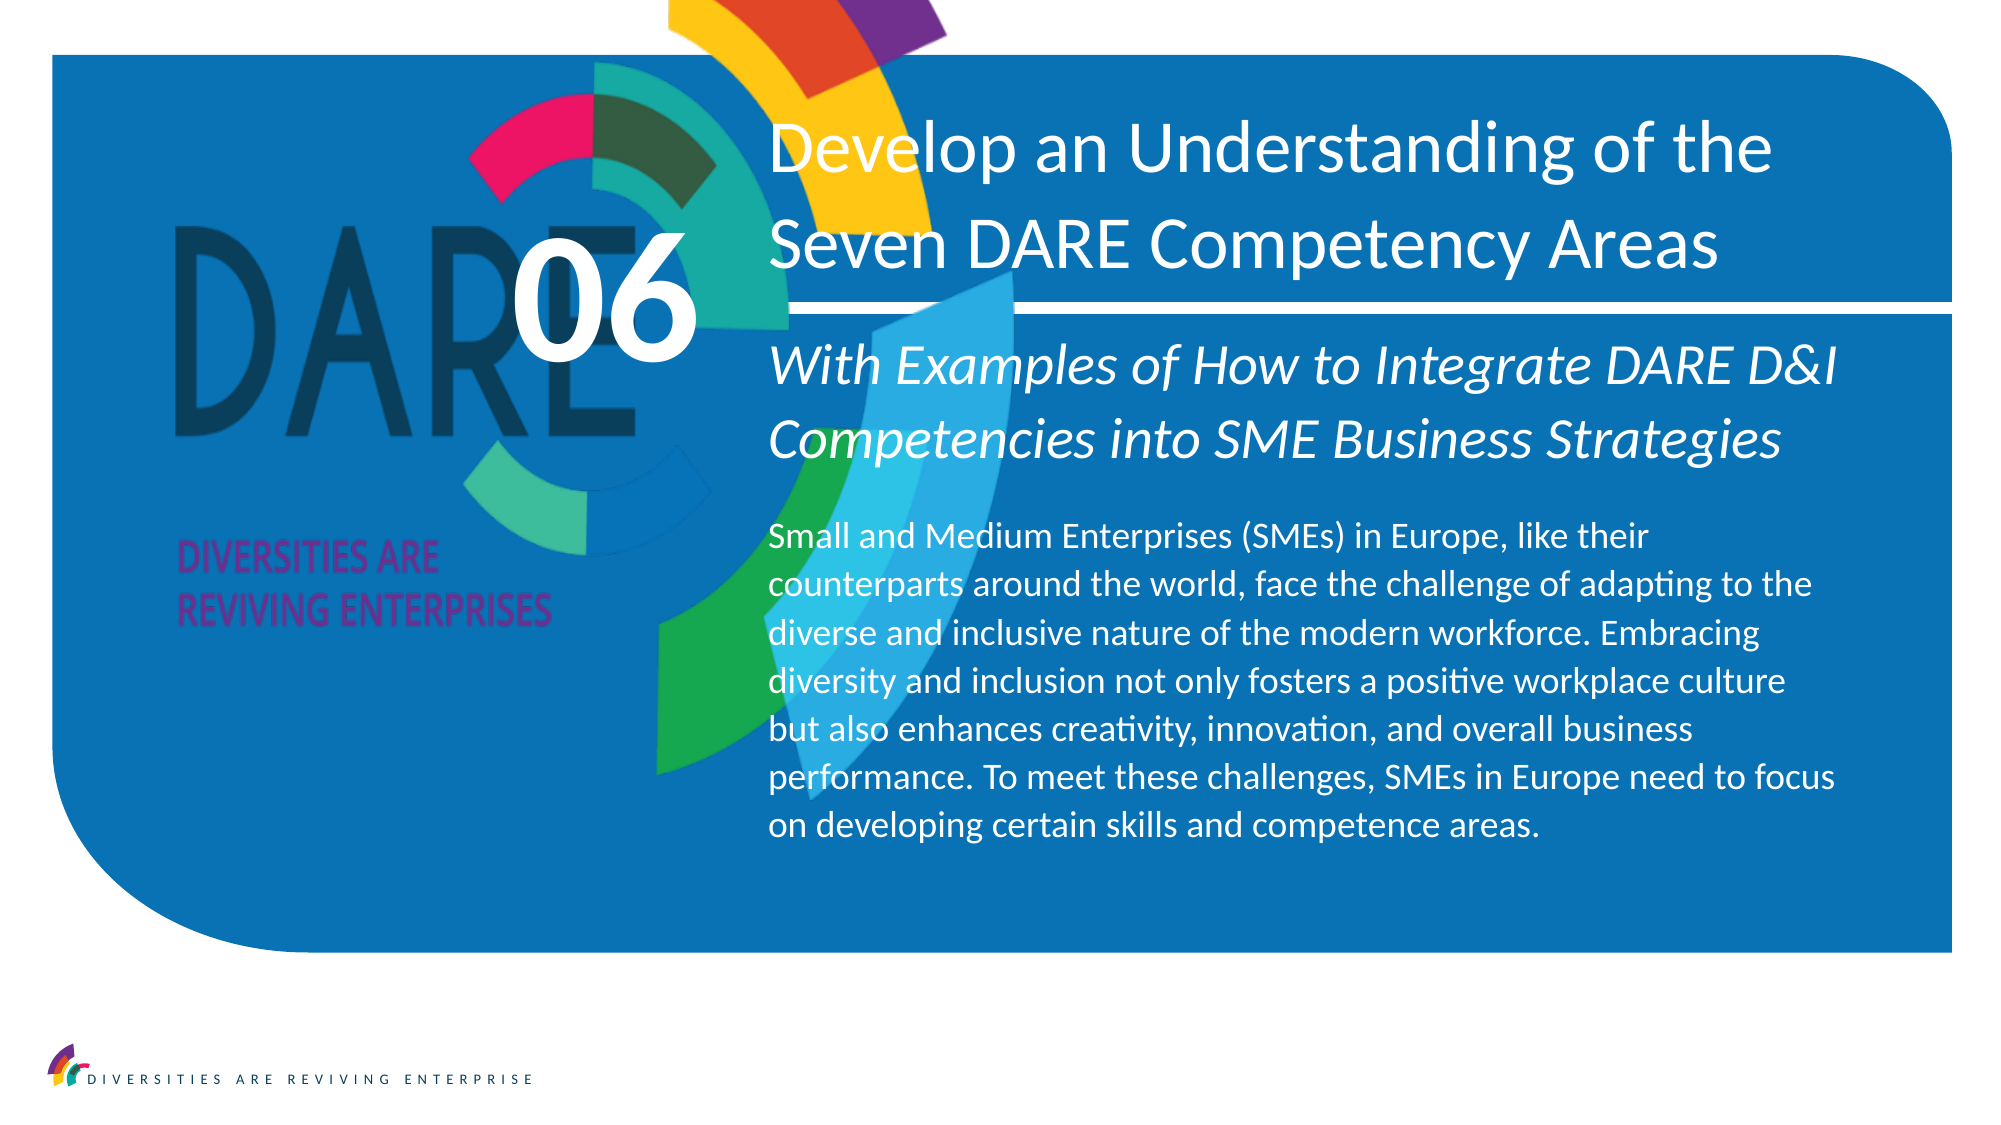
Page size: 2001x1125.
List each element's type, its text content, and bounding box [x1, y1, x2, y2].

list 06 [496, 191, 836, 288]
list Develop an Understanding of the Seven DARE Competency Areas With Examples of How to Integrate DARE D&I Competencies into SME Business Strategies Small and Medium Enterprises (SMEs) in Europe, like their counterparts around the world, face the challenge of adapting to the diverse and inclusive nature of the modern workforce. Embracing diversity and inclusion not only fosters a positive workplace culture but also enhances creativity, innovation, and overall business performance. To meet these challenges, SMEs in Europe need to focus on developing certain skills and competence areas. [753, 83, 1857, 295]
picture [24, 0, 1166, 987]
text_box [142, 588, 938, 702]
